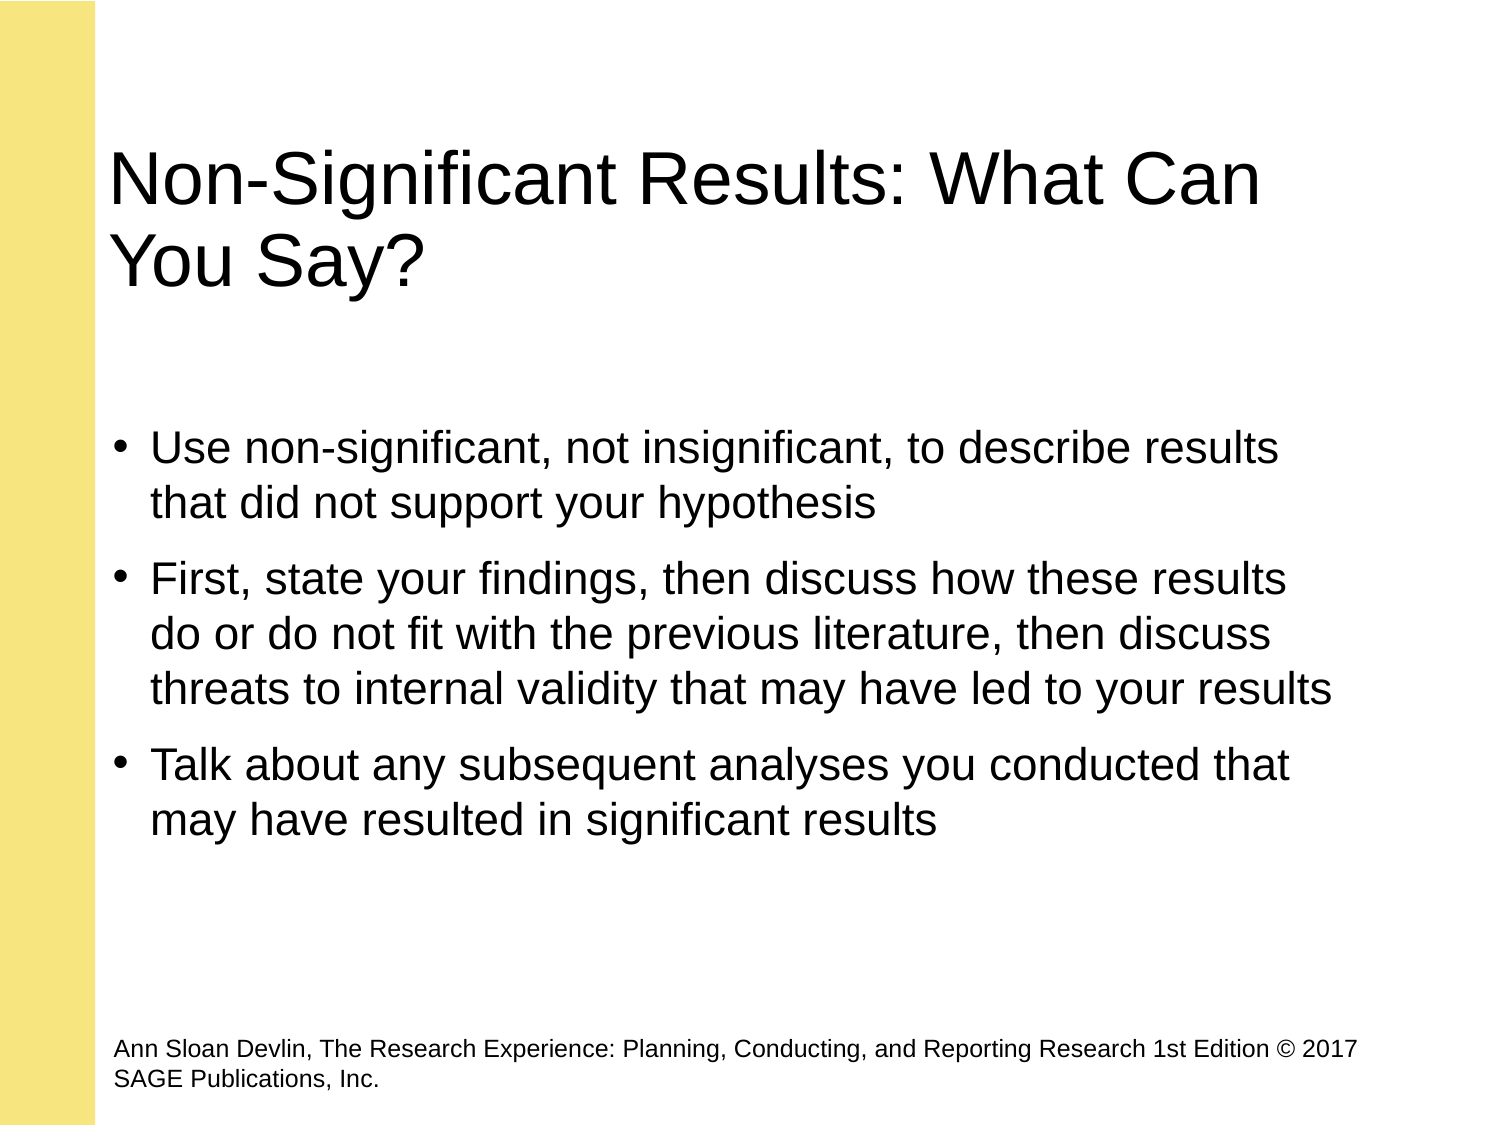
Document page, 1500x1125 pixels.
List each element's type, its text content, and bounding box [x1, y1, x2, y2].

list Use non-significant, not insignificant, to describe results that did not support your hypothesis First, state your findings, then discuss how these results do or do not fit with the previous literature, then discuss threats to internal validity that may have led to your results Talk about any subsequent analyses you conducted that may have resulted in significant results [97, 410, 1363, 856]
picture [0, 1, 96, 1125]
title Non-Significant Results: What Can You Say? [93, 131, 1388, 312]
